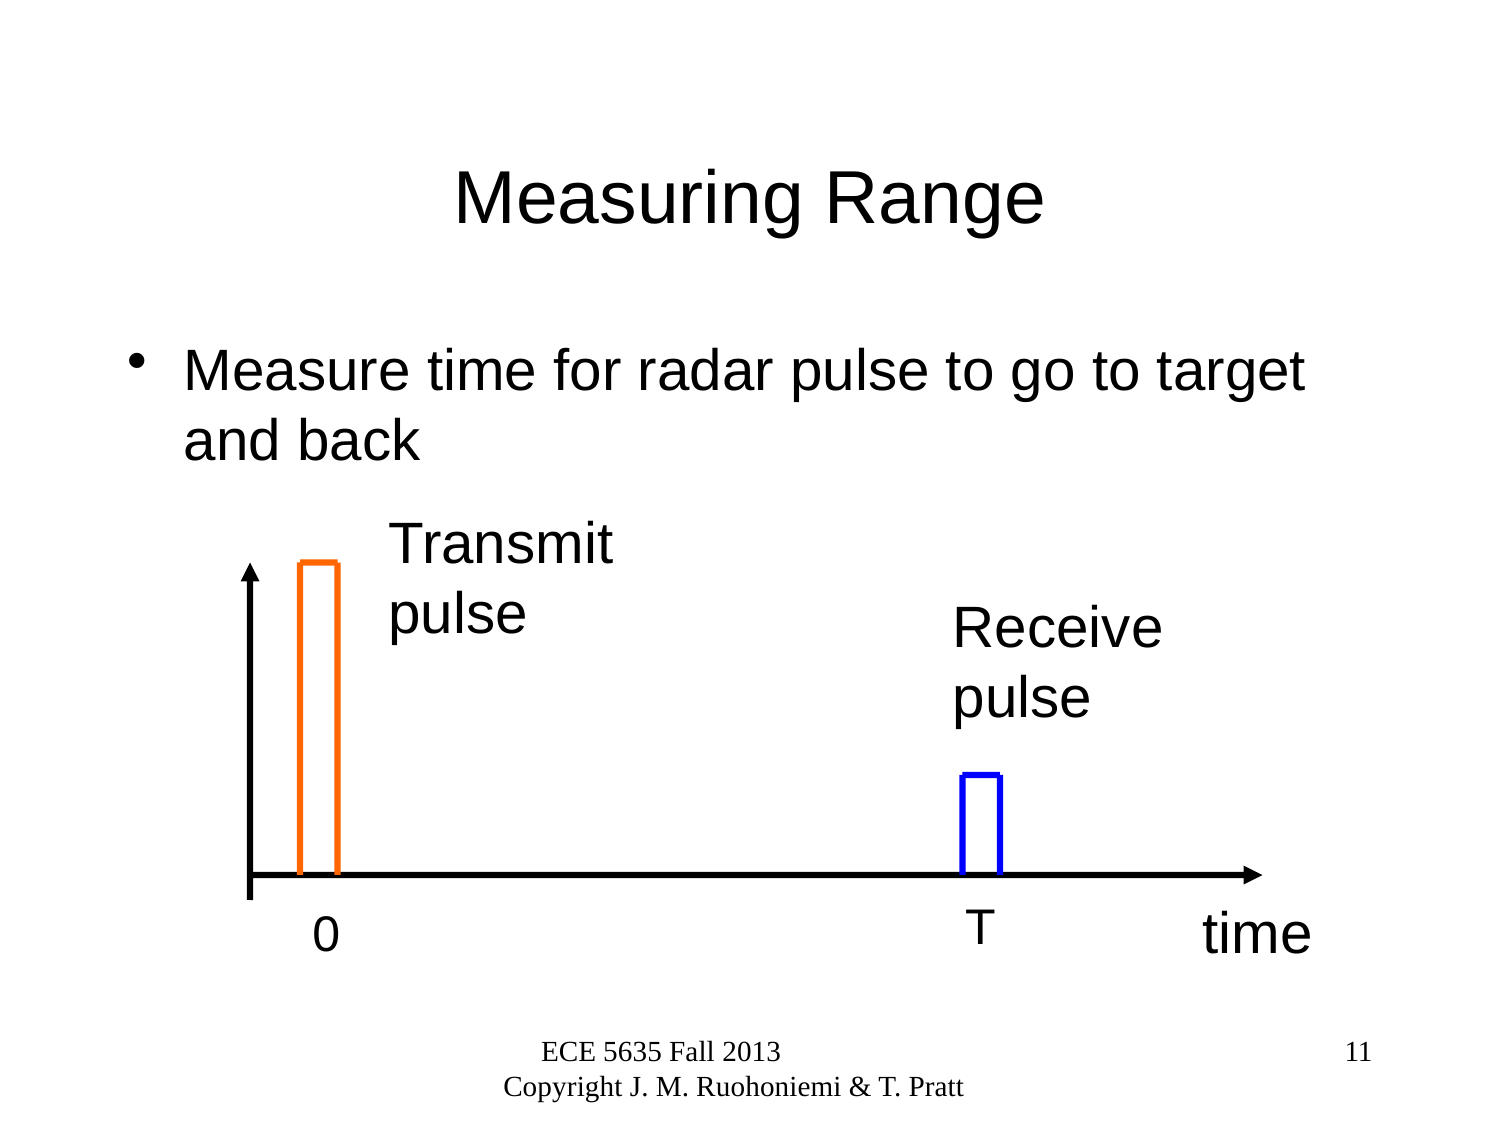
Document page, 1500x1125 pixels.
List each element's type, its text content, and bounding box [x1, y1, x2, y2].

footer ECE 5635 Fall 2013 Copyright J. M. Ruohoniemi & T. Pratt [487, 1024, 988, 1101]
text_box T [950, 887, 1011, 963]
list Measure time for radar pulse to go to target and back [112, 324, 1388, 1001]
title Measuring Range [112, 99, 1388, 288]
text_box [251, 868, 1263, 882]
slide_number 11 [1074, 1024, 1388, 1101]
text_box time [1187, 887, 1328, 973]
text_box [243, 562, 257, 901]
text_box Receive pulse [938, 581, 1179, 737]
text_box 0 [297, 893, 356, 969]
text_box Transmit pulse [373, 498, 629, 653]
